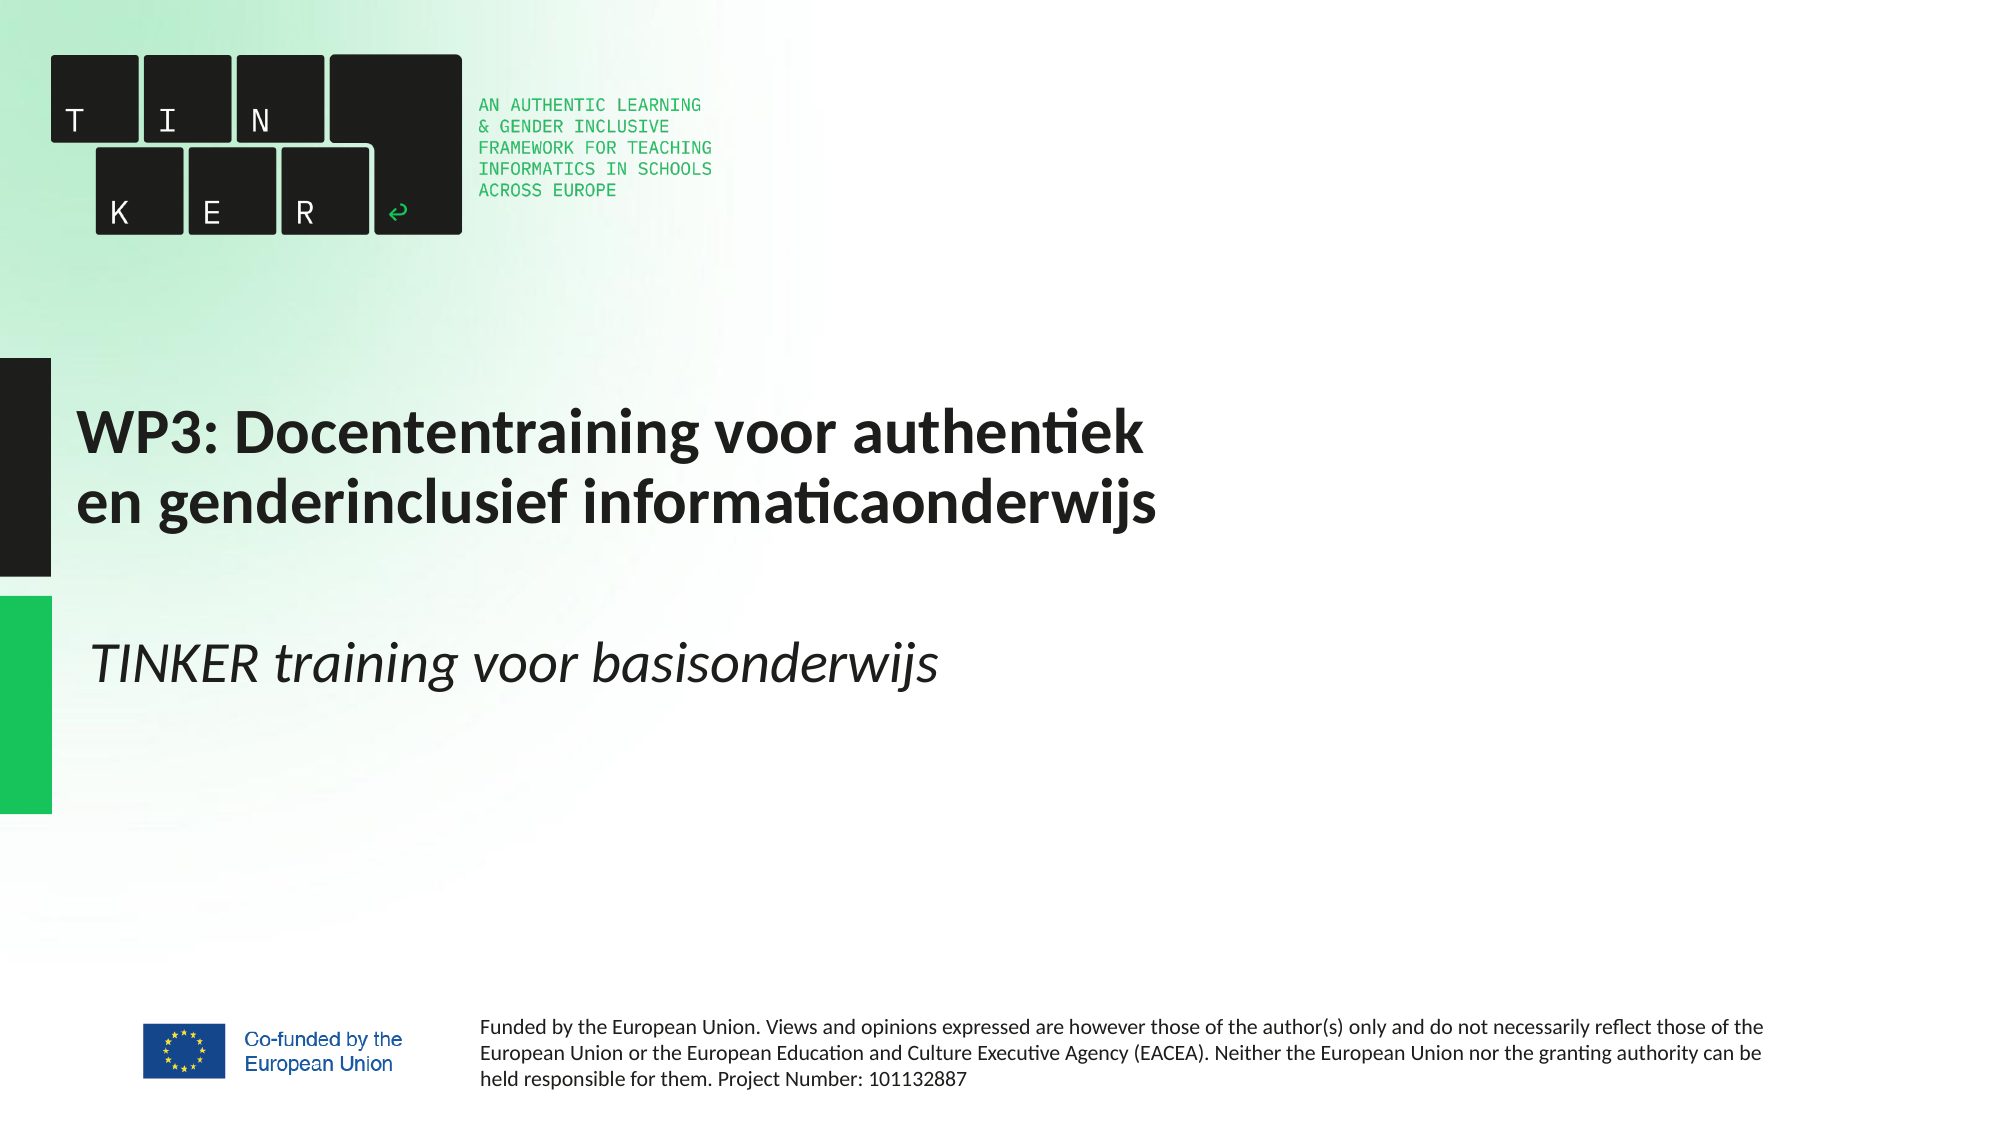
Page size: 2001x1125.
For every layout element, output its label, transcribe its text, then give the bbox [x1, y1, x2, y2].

title WP3: Docententraining voor authentiek en genderinclusief informaticaonderwijs [61, 358, 1196, 578]
picture [0, 0, 843, 1125]
subtitle TINKER training voor basisonderwijs [65, 599, 1000, 812]
